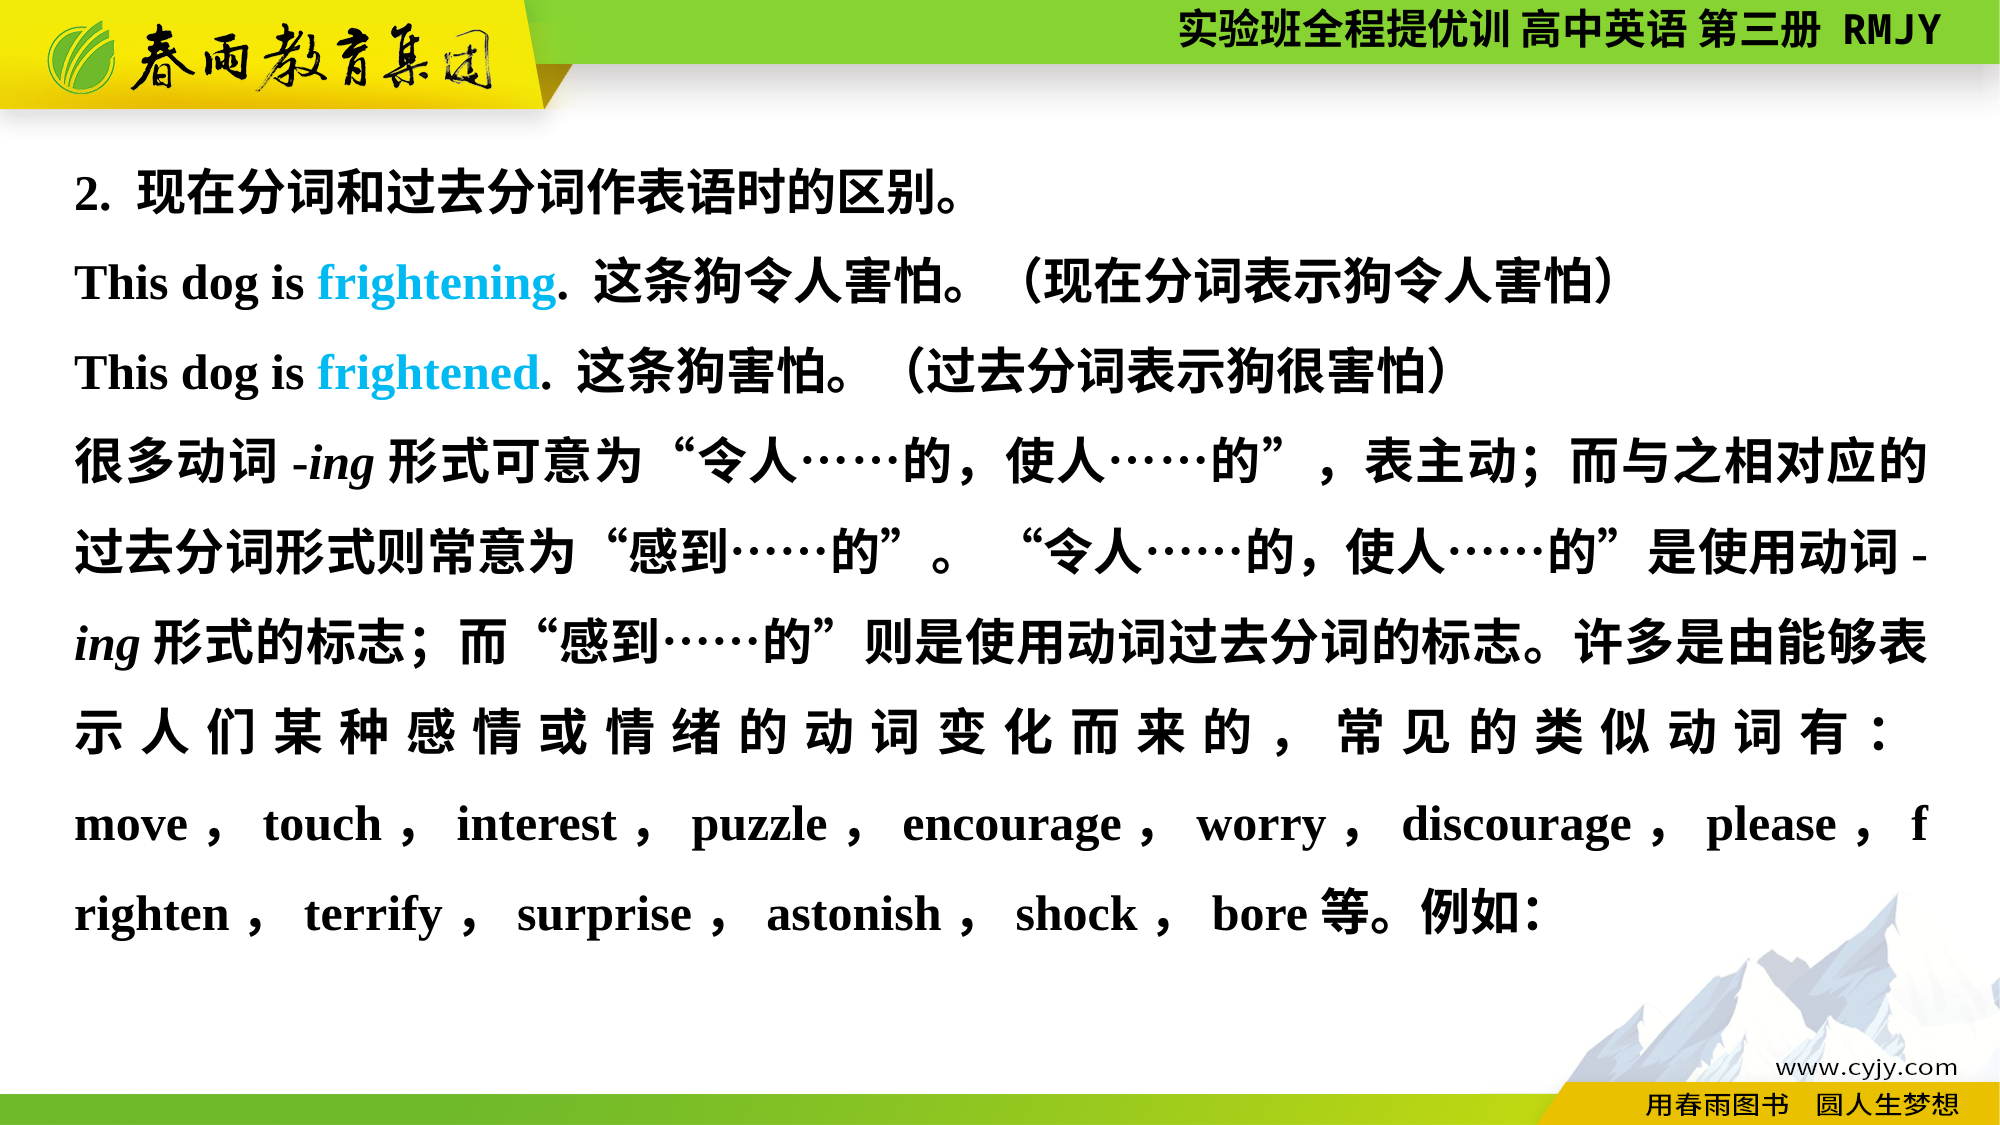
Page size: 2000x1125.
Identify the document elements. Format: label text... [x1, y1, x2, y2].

list 2. 现在分词和过去分词作表语时的区别。 This dog is frightening. 这条狗令人害怕。（现在分词表示狗令人害怕） This dog is frightened. 这条狗害怕。（过去分词表示狗很害怕） 很多动词-ing形式可意为“令人……的，使人……的”，表主动；而与之相对应的过去分词形式则常意为“感到……的”。 “令人……的，使人……的”是使用动词-ing形式的标志；而“感到……的”则是使用动词过去分词的标志。许多是由能够表示人们某种感情或情绪的动词变化而来的，常见的类似动词有：move，touch，interest，puzzle，encourage，worry，discourage，please，frighten，terrify，surprise，astonish，shock，bore等。例如： [59, 122, 1944, 944]
picture [0, 0, 2000, 1125]
